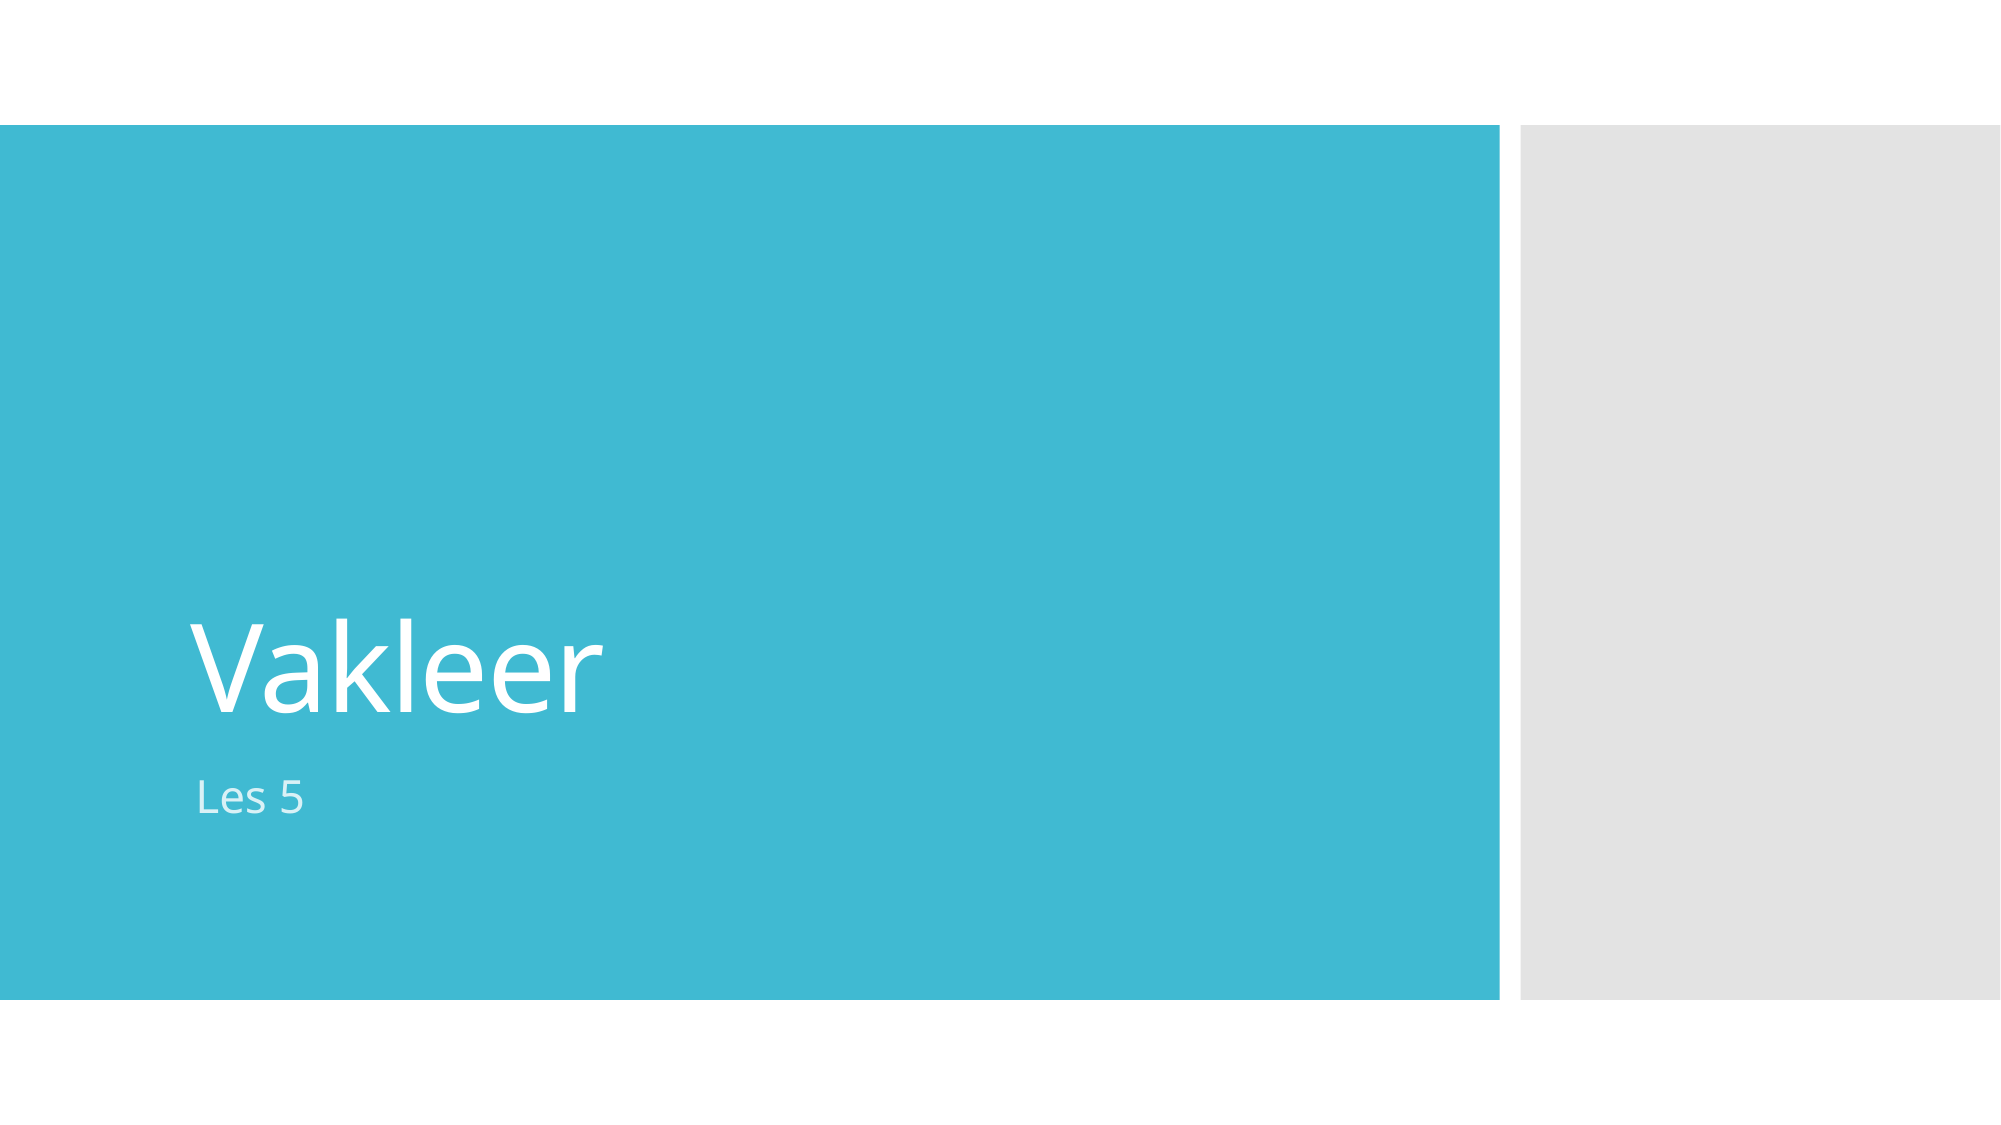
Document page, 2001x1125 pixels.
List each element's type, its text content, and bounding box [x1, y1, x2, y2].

subtitle Les 5 [180, 766, 1381, 917]
title Vakleer [175, 213, 1376, 747]
